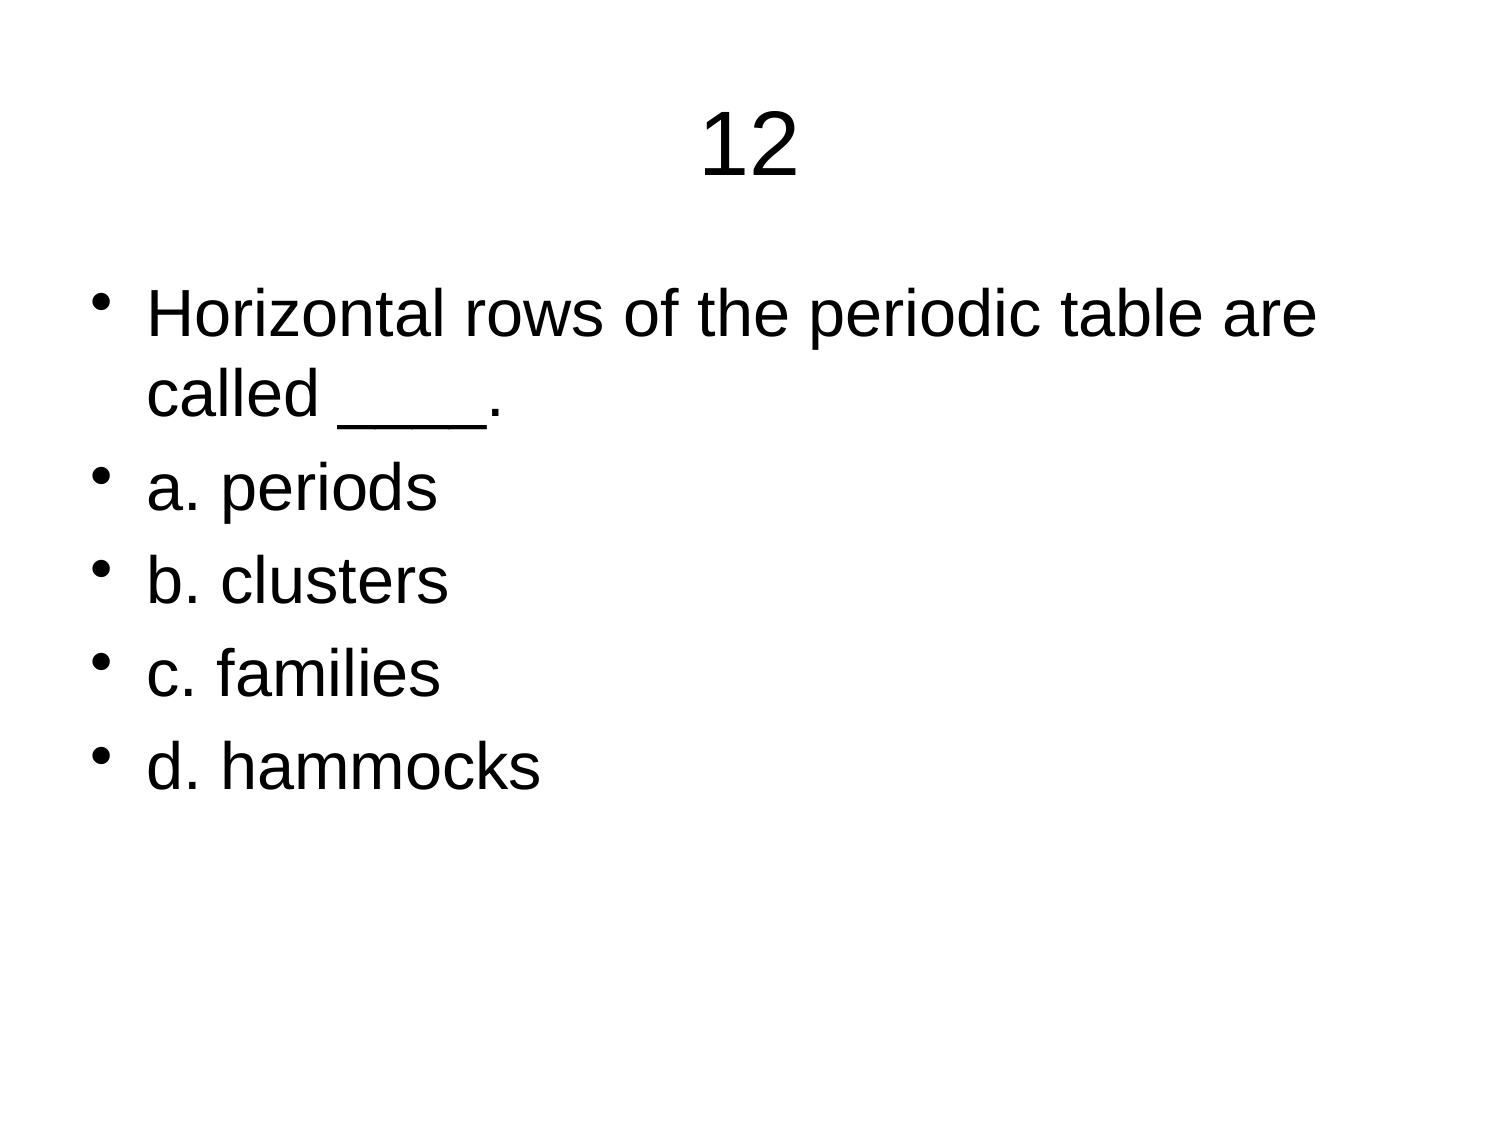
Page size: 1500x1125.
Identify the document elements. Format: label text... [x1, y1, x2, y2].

list Horizontal rows of the periodic table are called ____. a. periods b. clusters c. families d. hammocks [74, 262, 1426, 1006]
title 12 [74, 44, 1426, 233]
